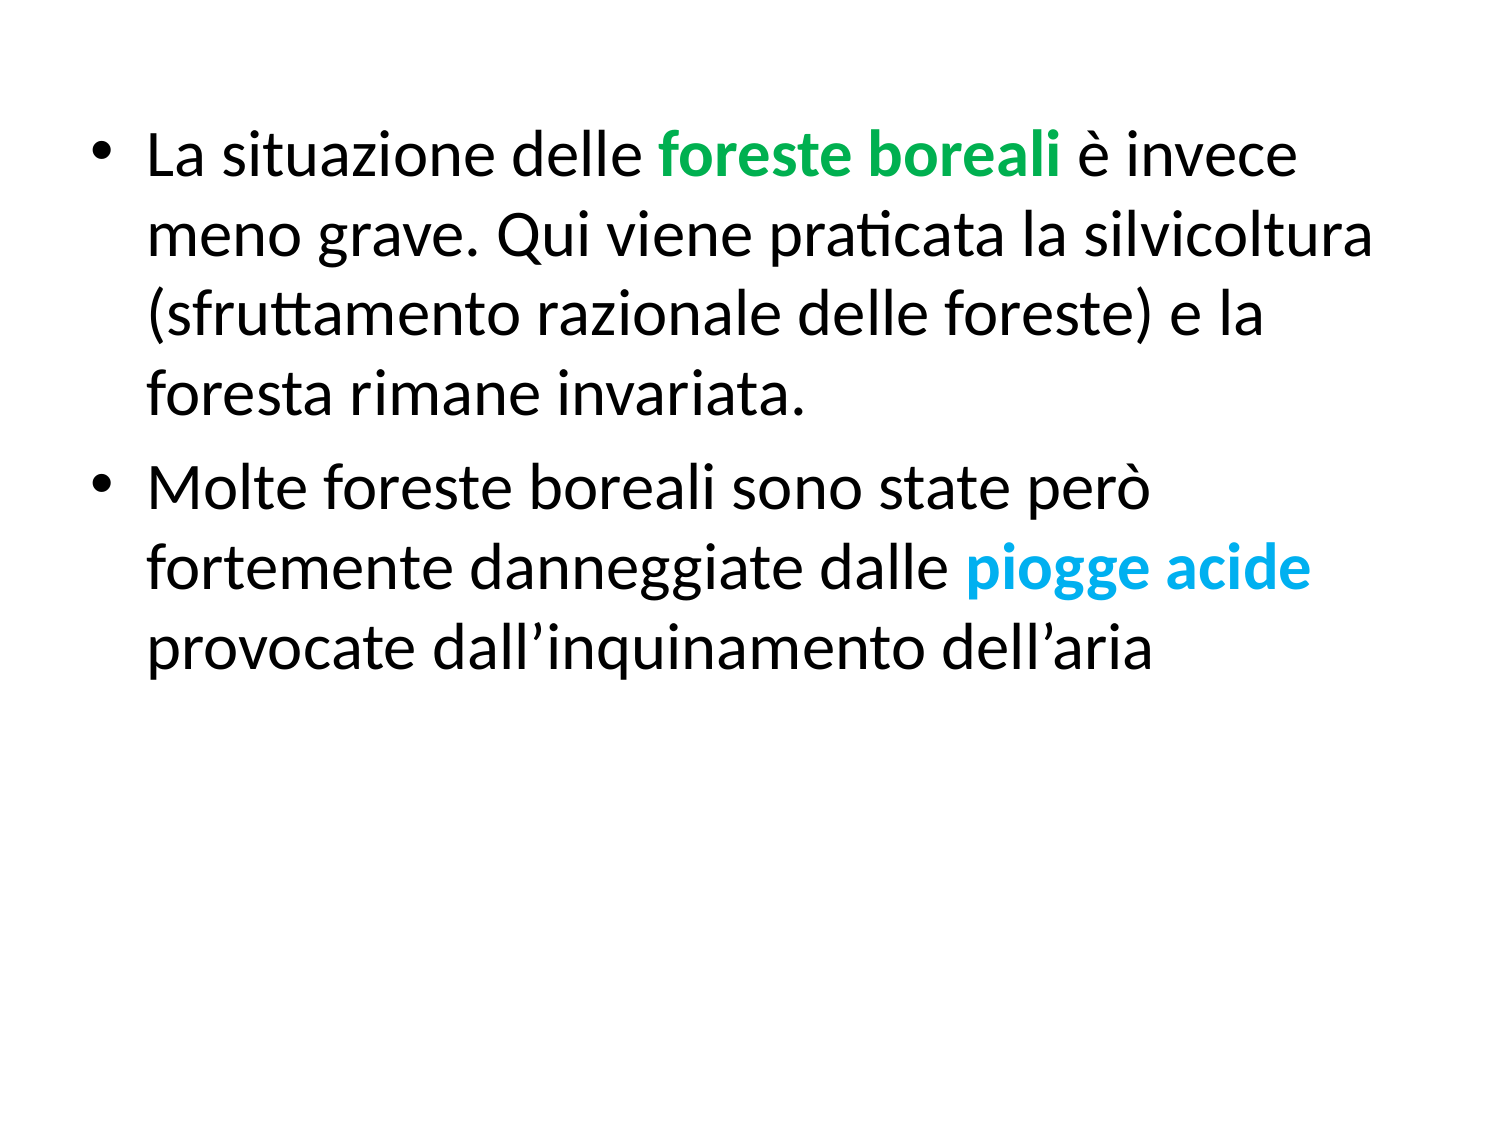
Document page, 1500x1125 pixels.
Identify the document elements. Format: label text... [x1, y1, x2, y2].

list La situazione delle foreste boreali è invece meno grave. Qui viene praticata la silvicoltura (sfruttamento razionale delle foreste) e la foresta rimane invariata. Molte foreste boreali sono state però fortemente danneggiate dalle piogge acide provocate dall’inquinamento dell’aria [75, 101, 1425, 1005]
